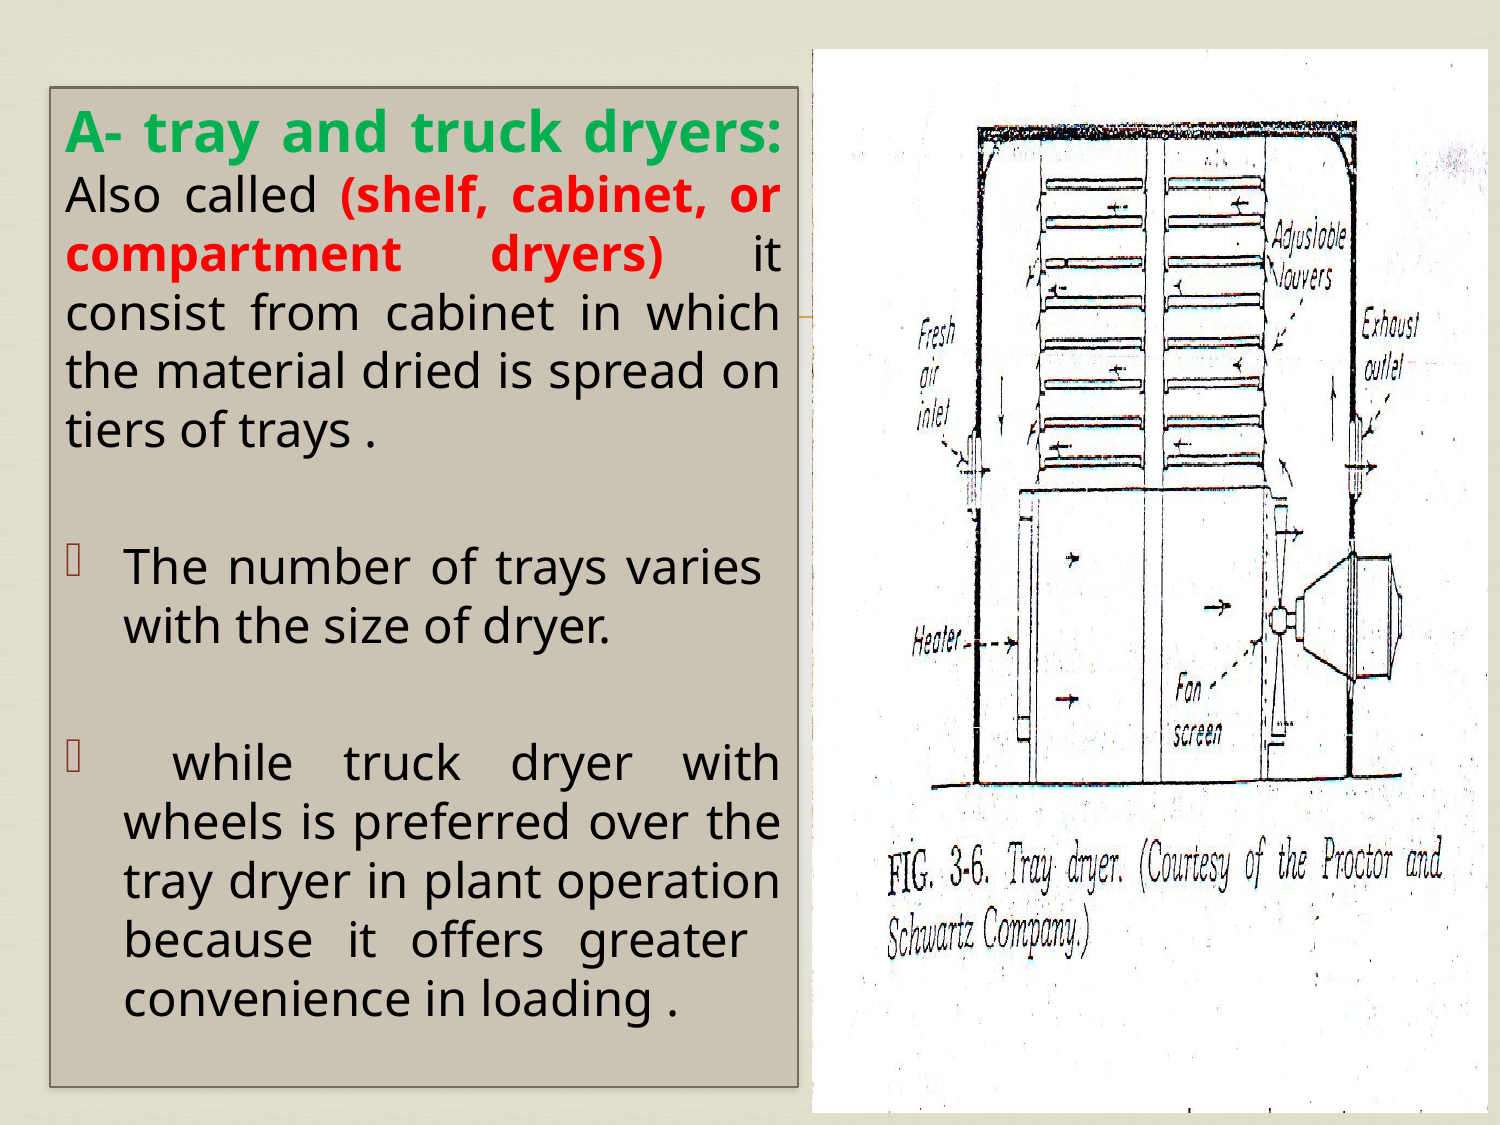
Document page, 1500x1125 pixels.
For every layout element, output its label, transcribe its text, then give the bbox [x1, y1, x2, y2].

picture [811, 49, 1488, 1113]
list A- tray and truck dryers: Also called (shelf, cabinet, or compartment dryers) it consist from cabinet in which the material dried is spread on tiers of trays . The number of trays varies with the size of dryer. while truck dryer with wheels is preferred over the tray dryer in plant operation because it offers greater convenience in loading . [49, 86, 799, 1088]
